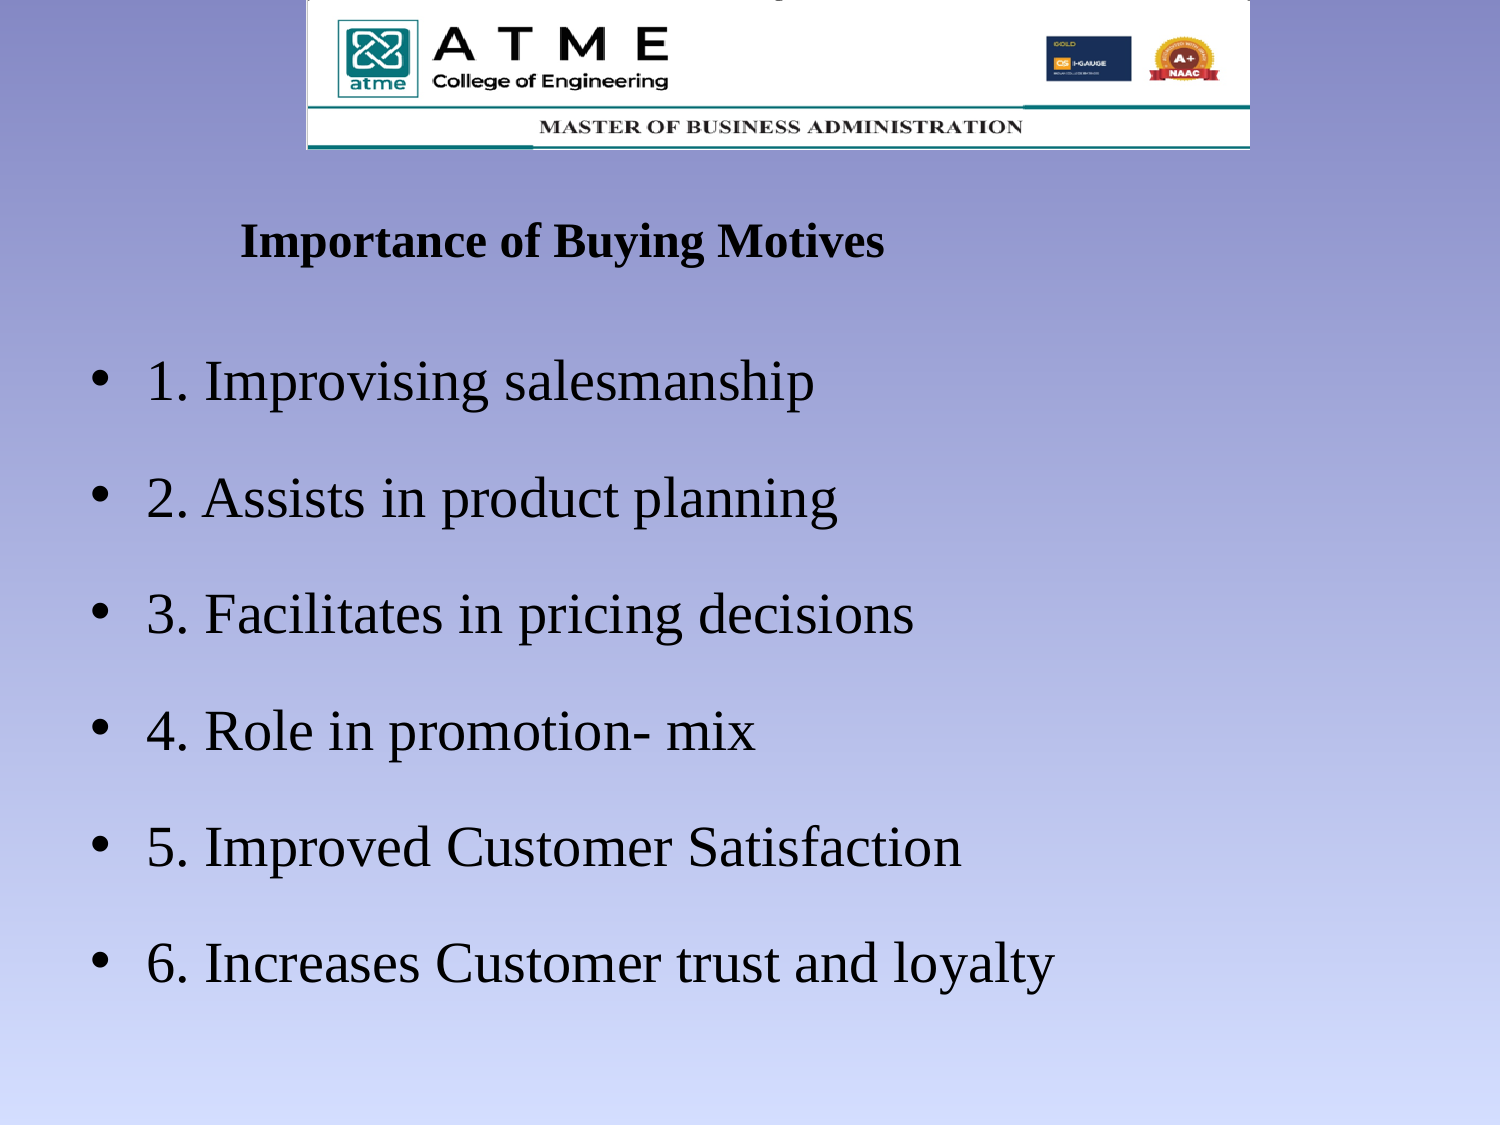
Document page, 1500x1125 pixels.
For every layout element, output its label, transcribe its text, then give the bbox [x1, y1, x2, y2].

picture [306, 0, 1250, 150]
list 1. Improvising salesmanship 2. Assists in product planning 3. Facilitates in pricing decisions 4. Role in promotion- mix 5. Improved Customer Satisfaction 6. Increases Customer trust and loyalty [75, 299, 1425, 1063]
title Importance of Buying Motives [0, 200, 1238, 275]
